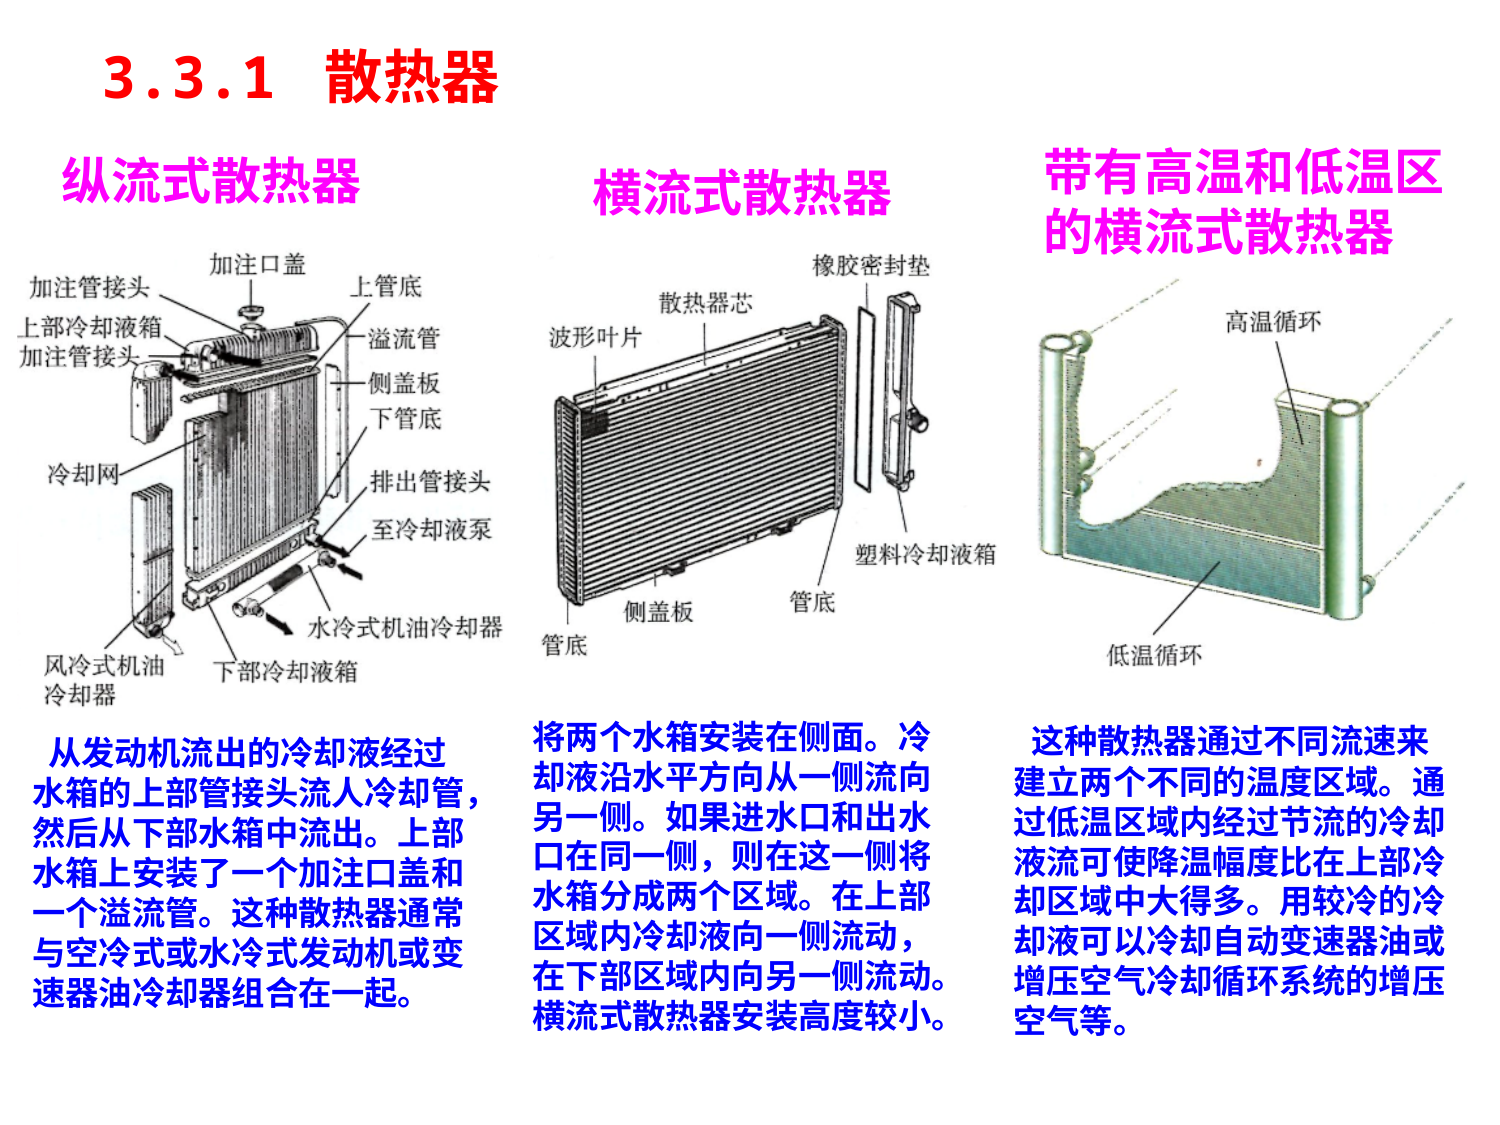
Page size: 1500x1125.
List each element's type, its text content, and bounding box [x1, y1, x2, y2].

text_box 这种散热器通过不同流速来建立两个不同的温度区域。通过低温区域内经过节流的冷却液流可使降温幅度比在上部冷却区域中大得多。用较冷的冷却液可以冷却自动变速器油或增压空气冷却循环系统的增压空气等。 [998, 708, 1477, 1048]
title 纵流式散热器 [45, 141, 480, 230]
text_box 从发动机流出的冷却液经过水箱的上部管接头流人冷却管，然后从下部水箱中流出。上部水箱上安装了一个加注口盖和一个溢流管。这种散热器通常与空冷式或水冷式发动机或变速器油冷却器组合在一起。 [17, 724, 487, 1020]
picture [17, 246, 509, 709]
text_box 横流式散热器 [577, 154, 923, 229]
text_box 将两个水箱安装在侧面。冷却液沿水平方向从一侧流向另一侧。如果进水口和出水口在同一侧，则在这一侧将水箱分成两个区域。在上部区域内冷却液向一侧流动，在下部区域内向另一侧流动。横流式散热器安装高度较小。 [517, 708, 958, 1043]
picture [1035, 268, 1472, 674]
text_box 3.3.1 散热器 [86, 32, 634, 118]
picture [537, 246, 1000, 680]
text_box 带有高温和低温区的横流式散热器 [1029, 132, 1477, 268]
